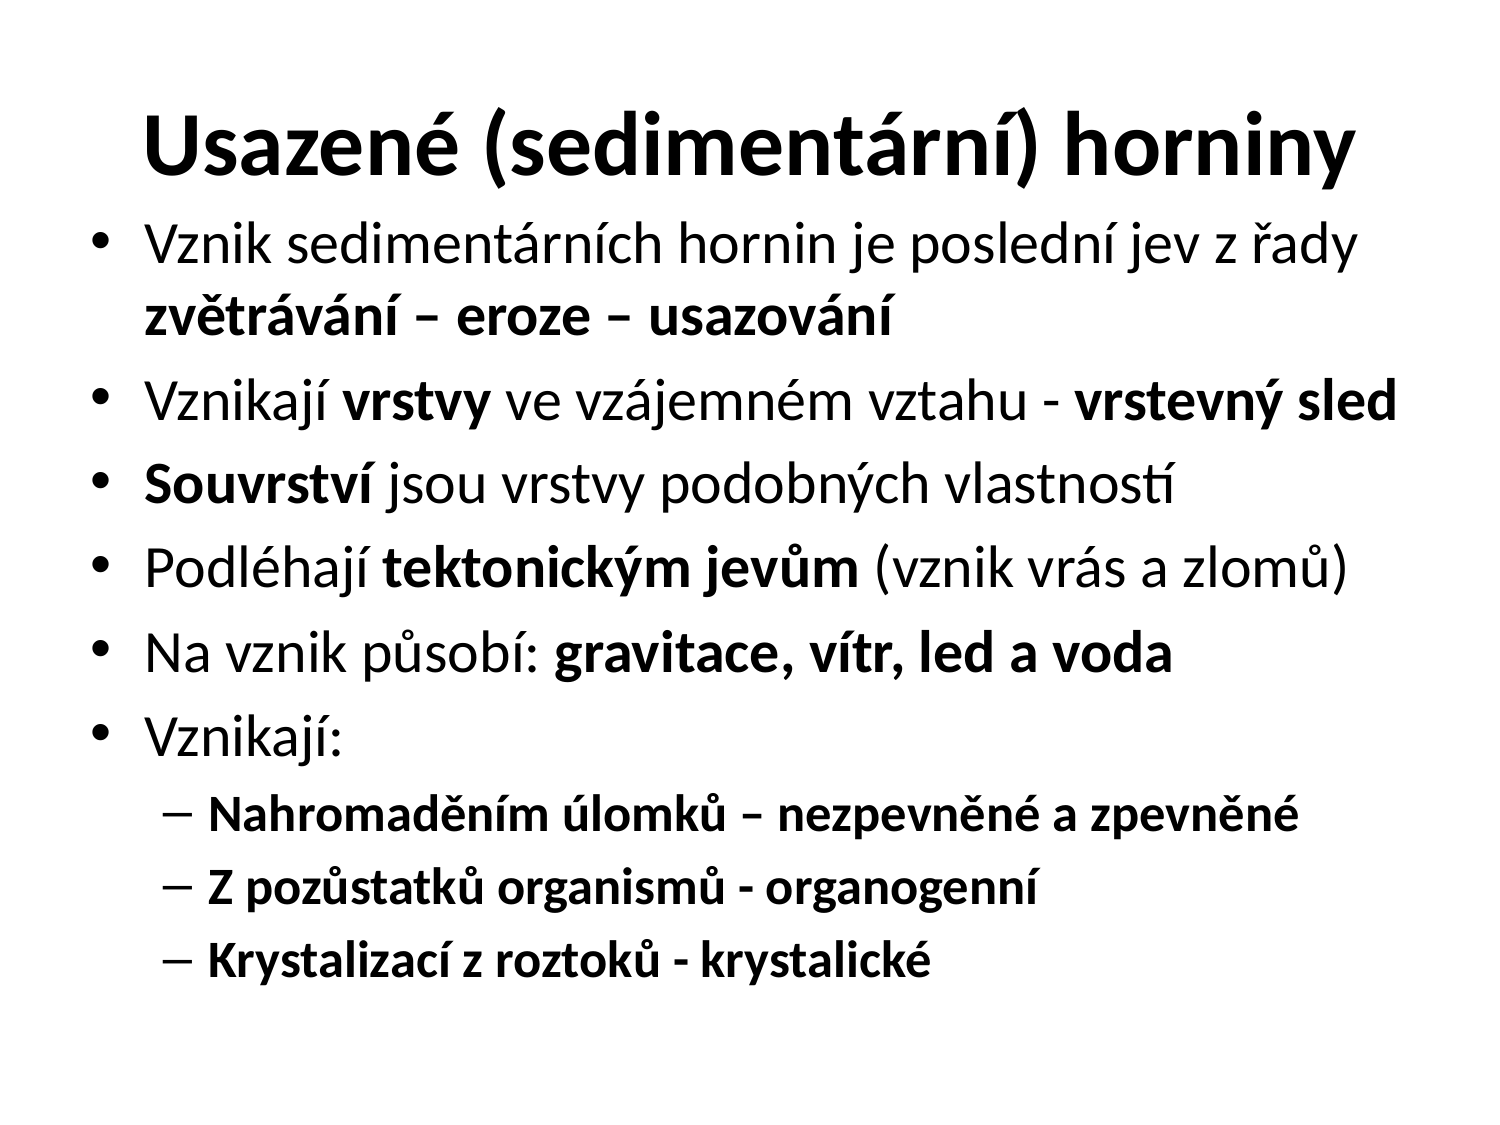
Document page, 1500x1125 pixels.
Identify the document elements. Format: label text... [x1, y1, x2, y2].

list Vznik sedimentárních hornin je poslední jev z řady zvětrávání – eroze – usazování Vznikají vrstvy ve vzájemném vztahu - vrstevný sled Souvrství jsou vrstvy podobných vlastností Podléhají tektonickým jevům (vznik vrás a zlomů) Na vznik působí: gravitace, vítr, led a voda Vznikají: Nahromaděním úlomků – nezpevněné a zpevněné Z pozůstatků organismů - organogenní Krystalizací z roztoků - krystalické [75, 196, 1425, 1059]
title Usazené (sedimentární) horniny [75, 45, 1425, 196]
